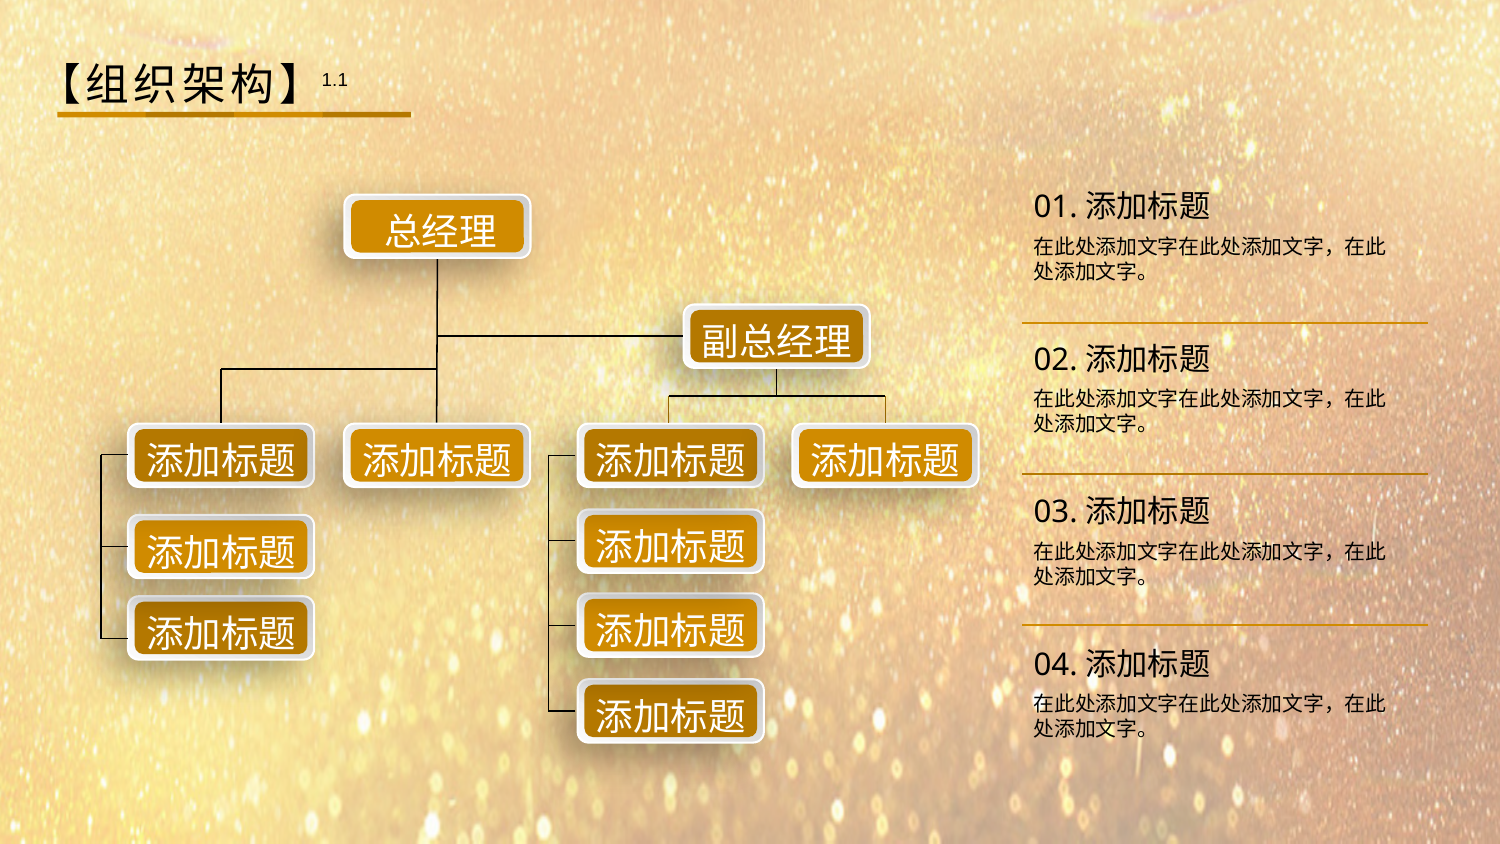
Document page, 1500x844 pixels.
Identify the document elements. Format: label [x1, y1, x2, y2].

text_box [22, 22, 486, 118]
text_box [100, 194, 979, 743]
text_box [1021, 180, 1428, 750]
